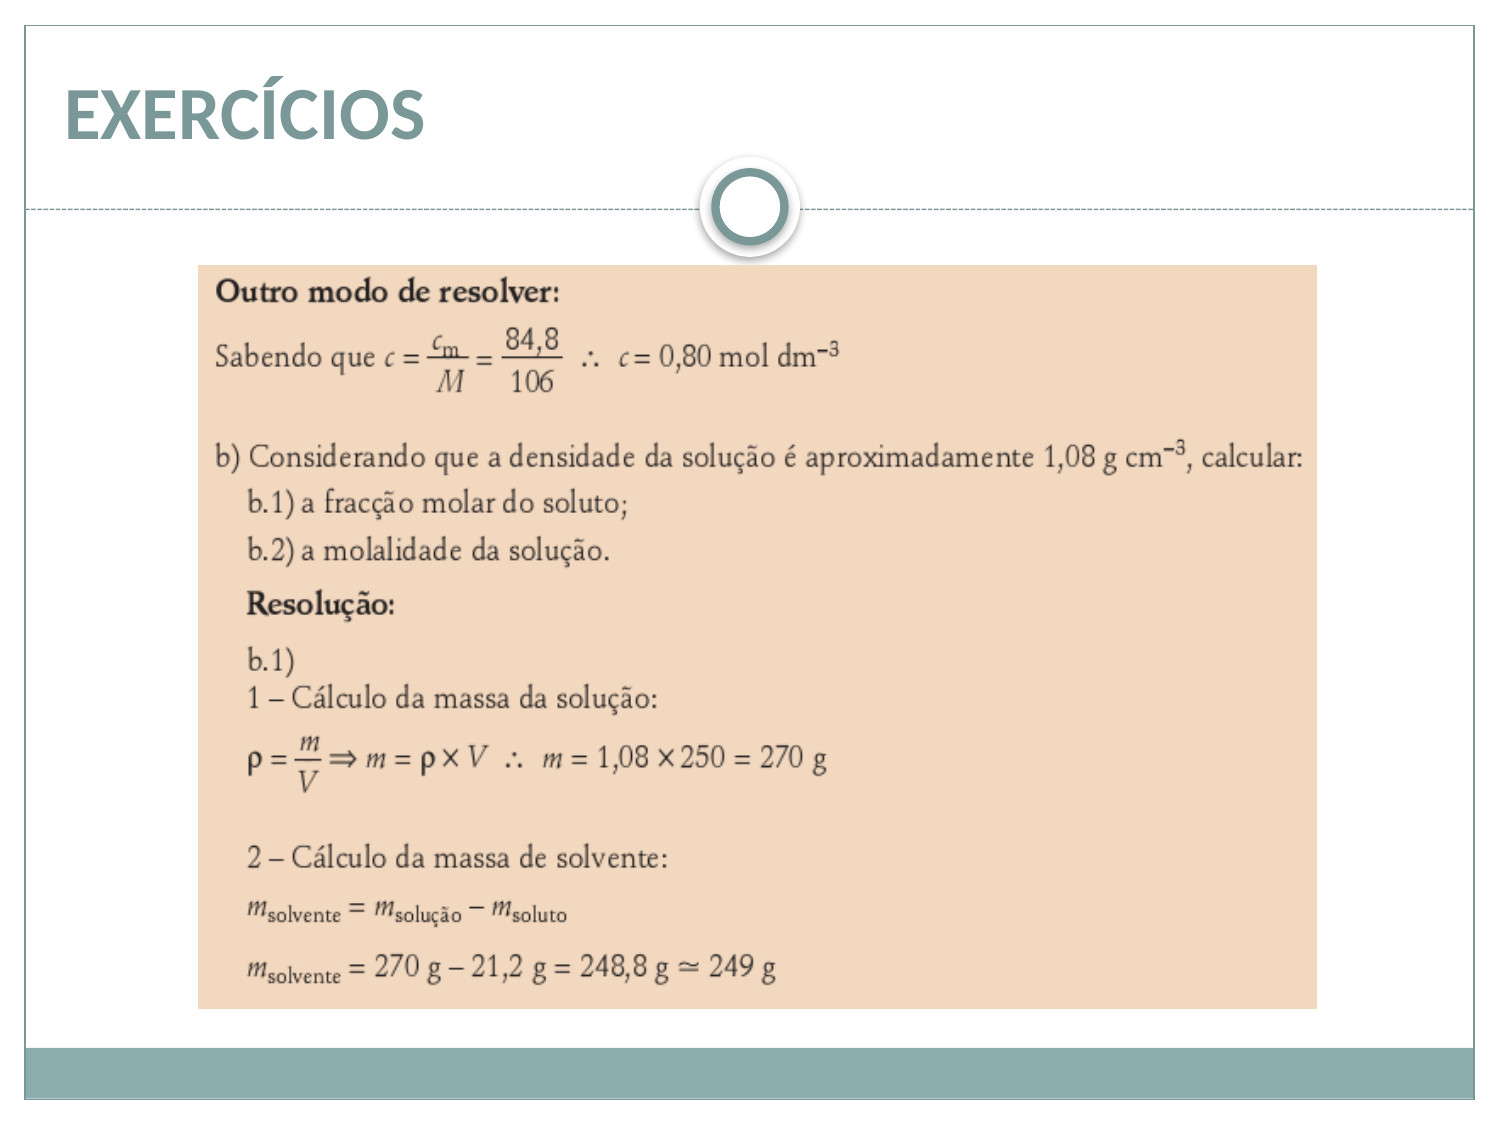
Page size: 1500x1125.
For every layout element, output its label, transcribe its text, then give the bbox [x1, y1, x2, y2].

title EXERCÍCIOS [49, 37, 1450, 162]
picture [198, 265, 1318, 1010]
